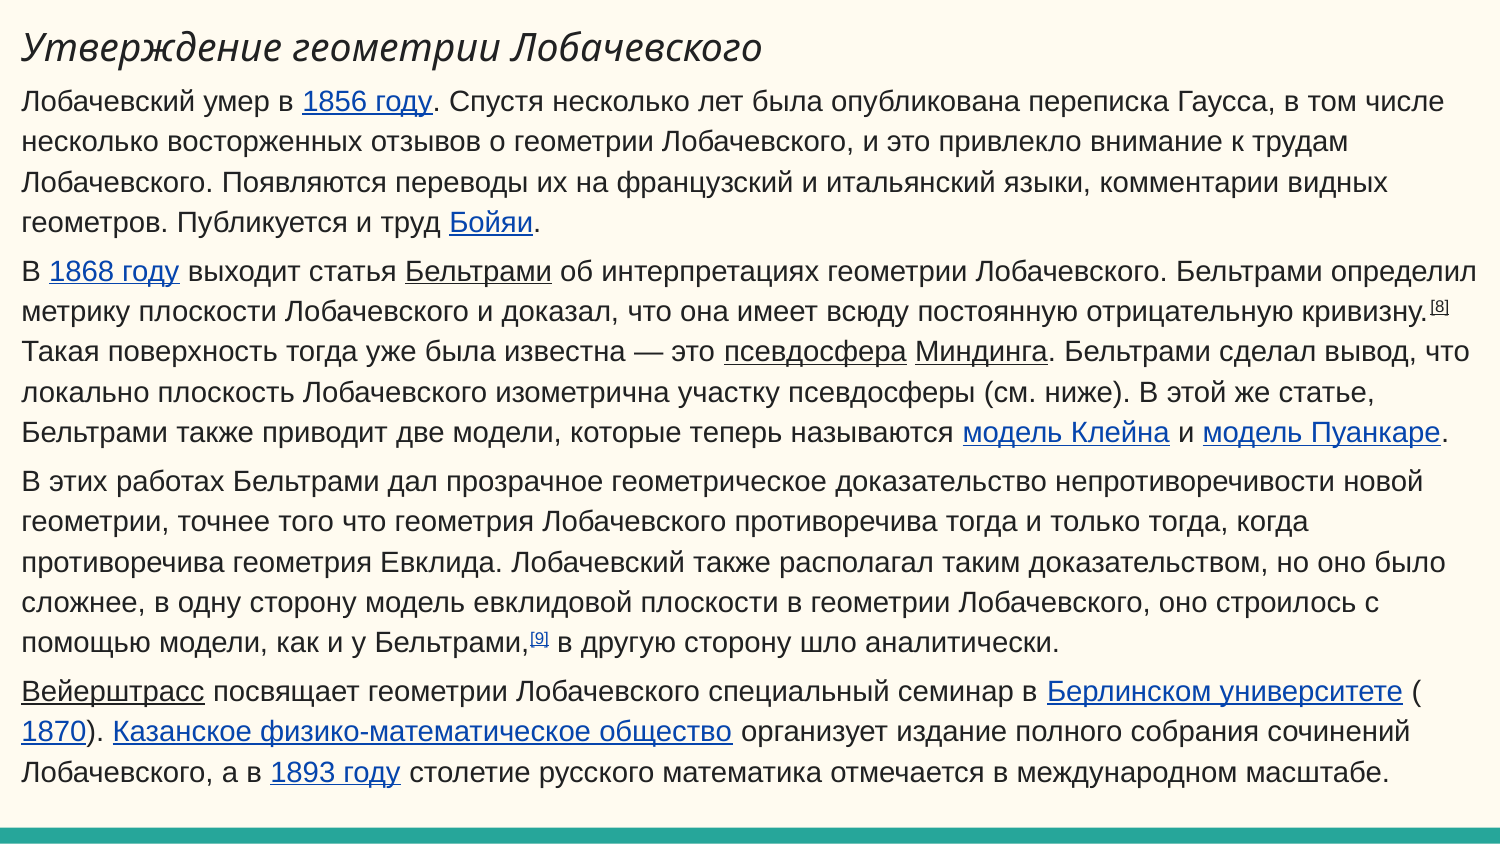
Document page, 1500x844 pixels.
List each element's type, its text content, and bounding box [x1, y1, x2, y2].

list Утверждение геометрии Лобачевского Лобачевский умер в 1856 году. Спустя несколько лет была опубликована переписка Гаусса, в том числе несколько восторженных отзывов о геометрии Лобачевского, и это привлекло внимание к трудам Лобачевского. Появляются переводы их на французский и итальянский языки, комментарии видных геометров. Публикуется и труд Бойяи. В 1868 году выходит статья Бельтрами об интерпретациях геометрии Лобачевского. Бельтрами определил метрику плоскости Лобачевского и доказал, что она имеет всюду постоянную отрицательную кривизну.[8] Такая поверхность тогда уже была известна — это псевдосфера Миндинга. Бельтрами сделал вывод, что локально плоскость Лобачевского изометрична участку псевдосферы (см. ниже). В этой же статье, Бельтрами также приводит две модели, которые теперь называются модель Клейна и модель Пуанкаре. В этих работах Бельтрами дал прозрачное геометрическое доказательство непротиворечивости новой геометрии, точнее того что геометрия Лобачевского противоречива тогда и только тогда, когда противоречива геометрия Евклида. Лобачевский также располагал таким доказательством, но оно было сложнее, в одну сторону модель евклидовой плоскости в геометрии Лобачевского, оно строилось с помощью модели, как и у Бельтрами,[9] в другую сторону шло аналитически. Вейерштрасс посвящает геометрии Лобачевского специальный семинар в Берлинском университете (1870). Казанское физико-математическое общество организует издание полного собрания сочинений Лобачевского, а в 1893 году столетие русского математика отмечается в международном масштабе. [6, 0, 1500, 835]
